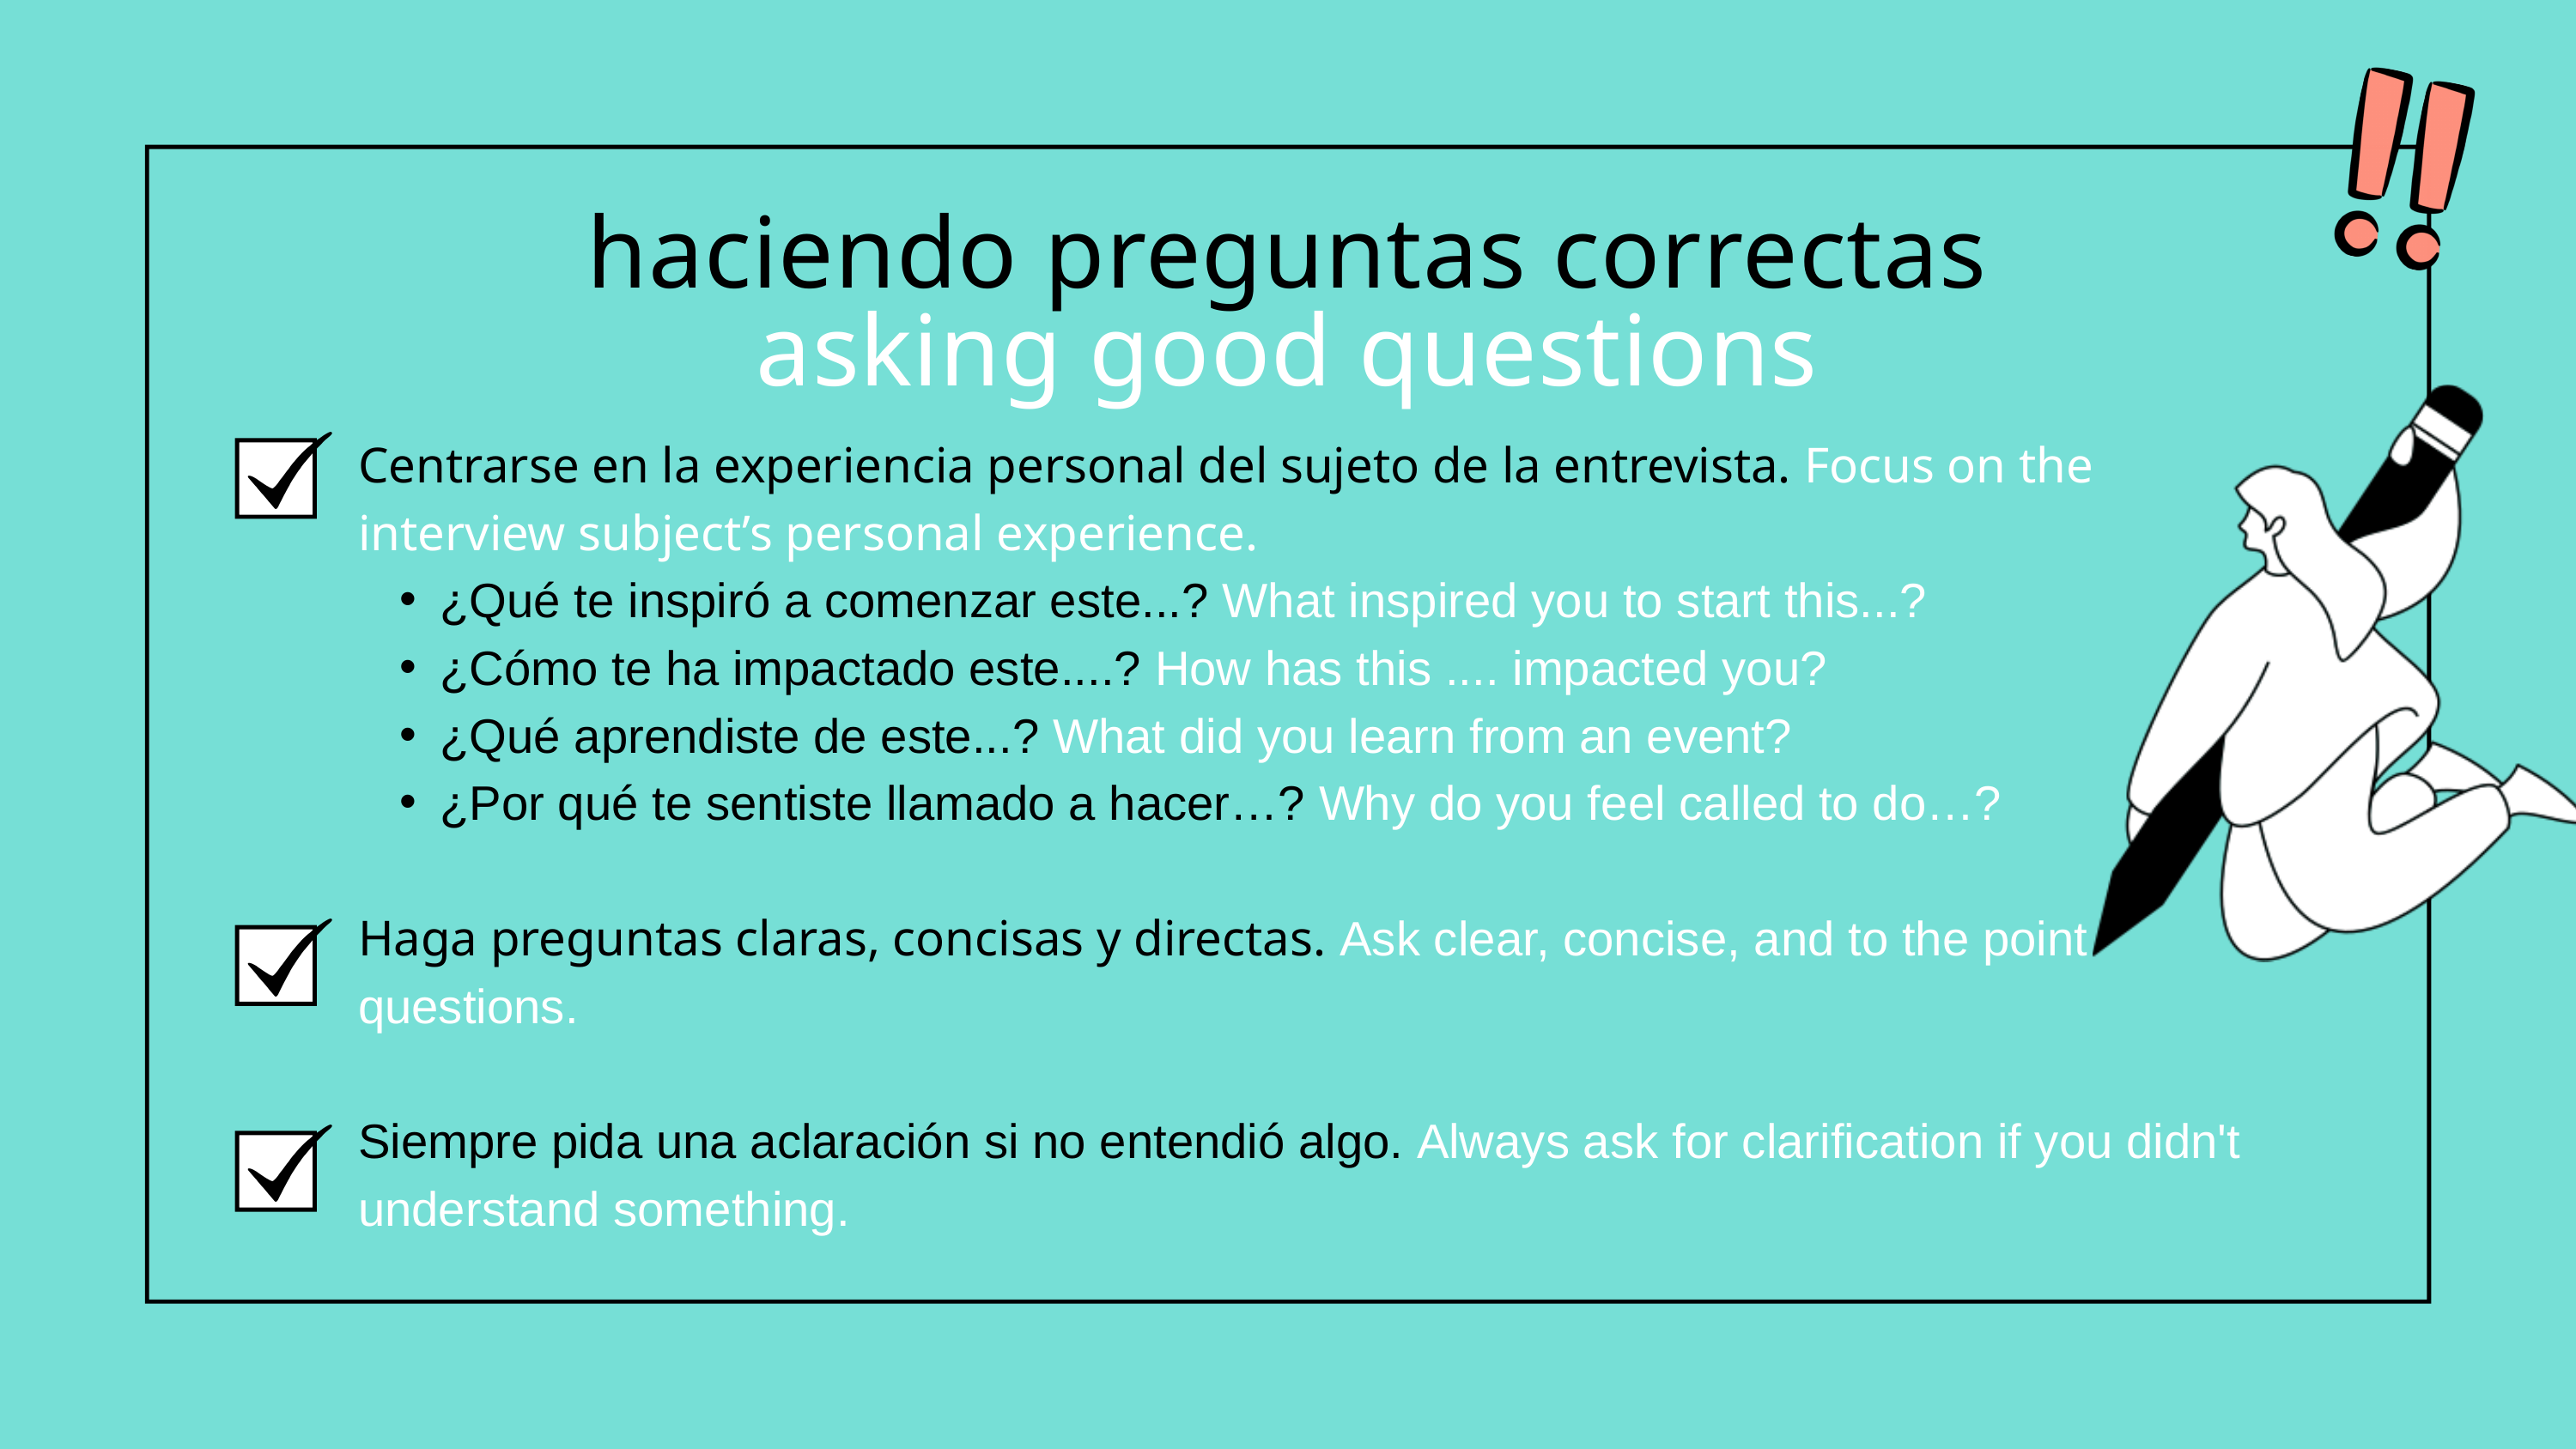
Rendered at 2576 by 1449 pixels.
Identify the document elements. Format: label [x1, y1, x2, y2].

text_box [144, 144, 2432, 1304]
text_box [234, 431, 333, 519]
text_box [234, 1124, 333, 1212]
picture [2092, 385, 2576, 963]
text_box [2324, 64, 2479, 276]
text_box [234, 918, 333, 1006]
